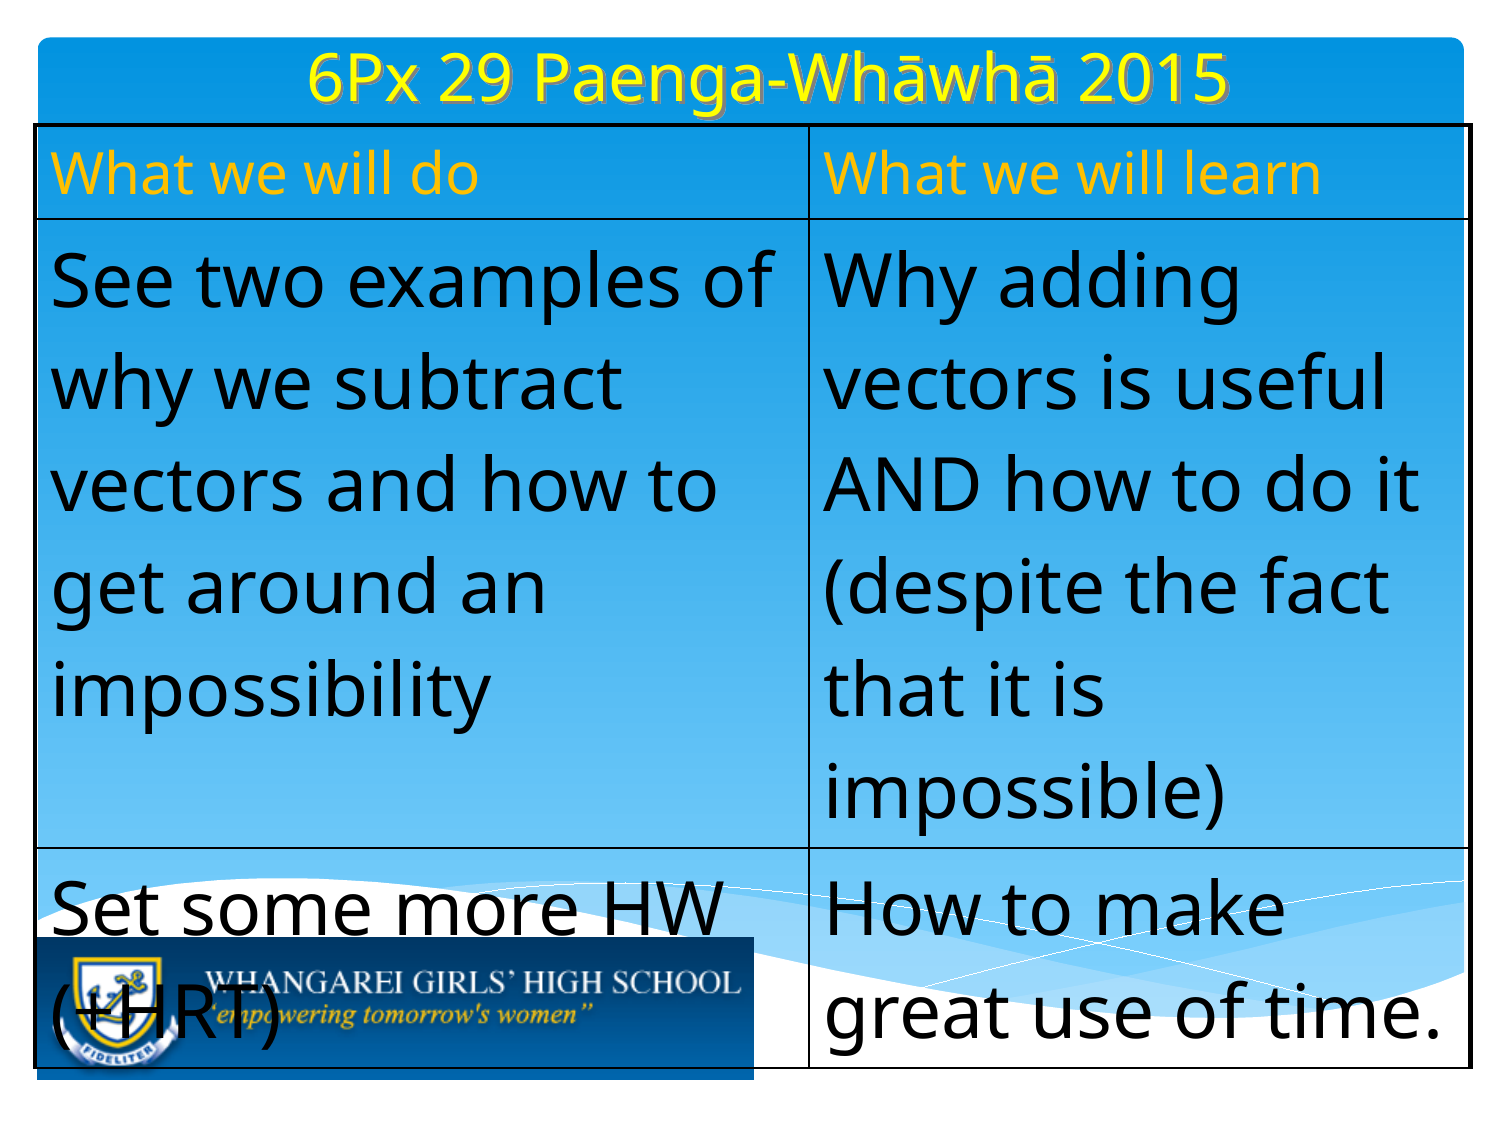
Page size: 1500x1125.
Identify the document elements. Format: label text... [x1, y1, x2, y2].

table_header What we will do [37, 127, 808, 218]
table_cell See two examples of why we subtract vectors and how to get around an impossibility [37, 220, 808, 847]
table_cell Set some more HW (+HRT) [37, 849, 808, 1067]
picture [37, 937, 754, 1080]
table_header What we will learn [810, 127, 1468, 218]
text_box 6Px 29 Paenga-Whāwhā 2015 [162, 24, 1375, 123]
table_cell Why adding vectors is useful AND how to do it (despite the fact that it is impossible) [810, 220, 1468, 847]
table_cell How to make great use of time. [810, 849, 1468, 1067]
